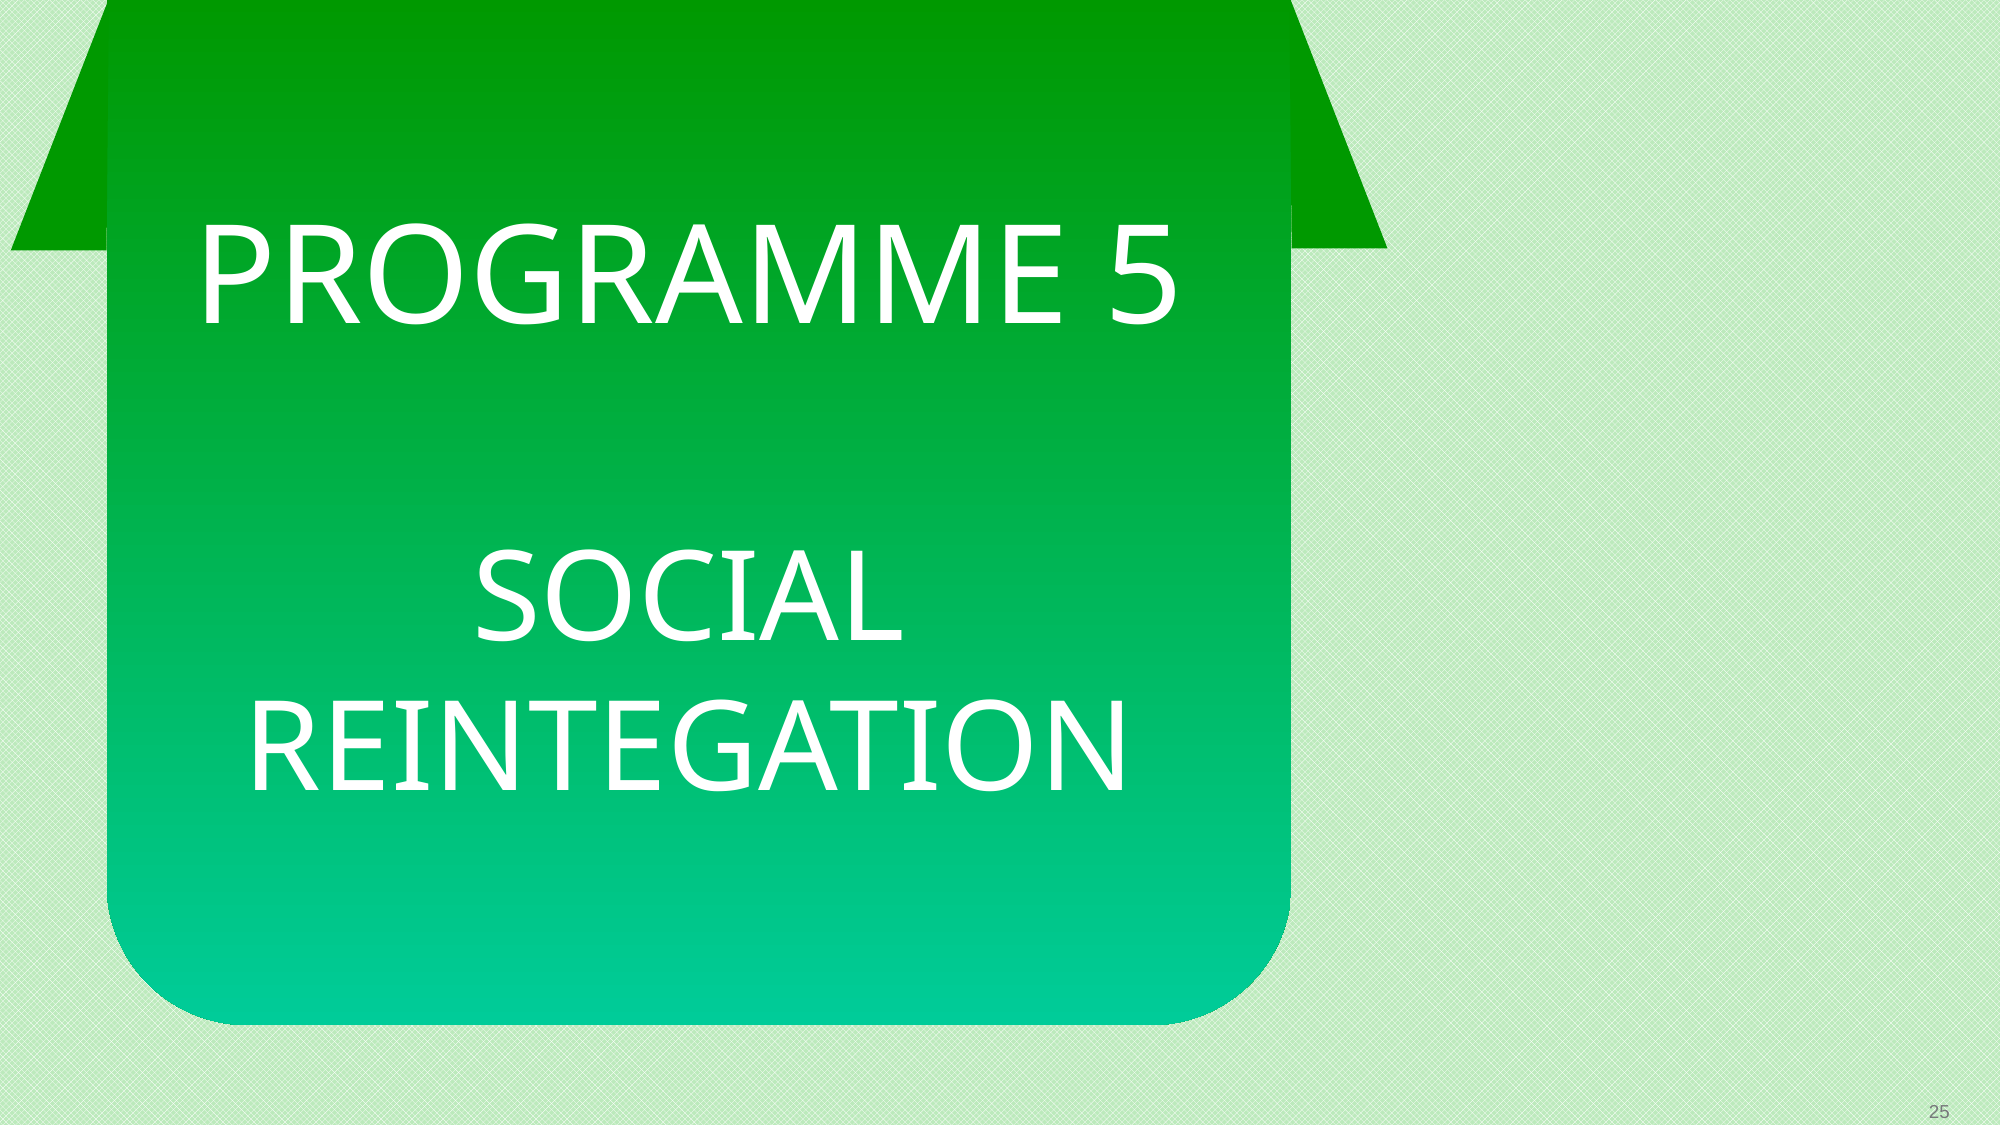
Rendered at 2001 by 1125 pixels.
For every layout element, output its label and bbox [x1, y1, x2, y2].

text_box [10, 0, 1388, 1026]
